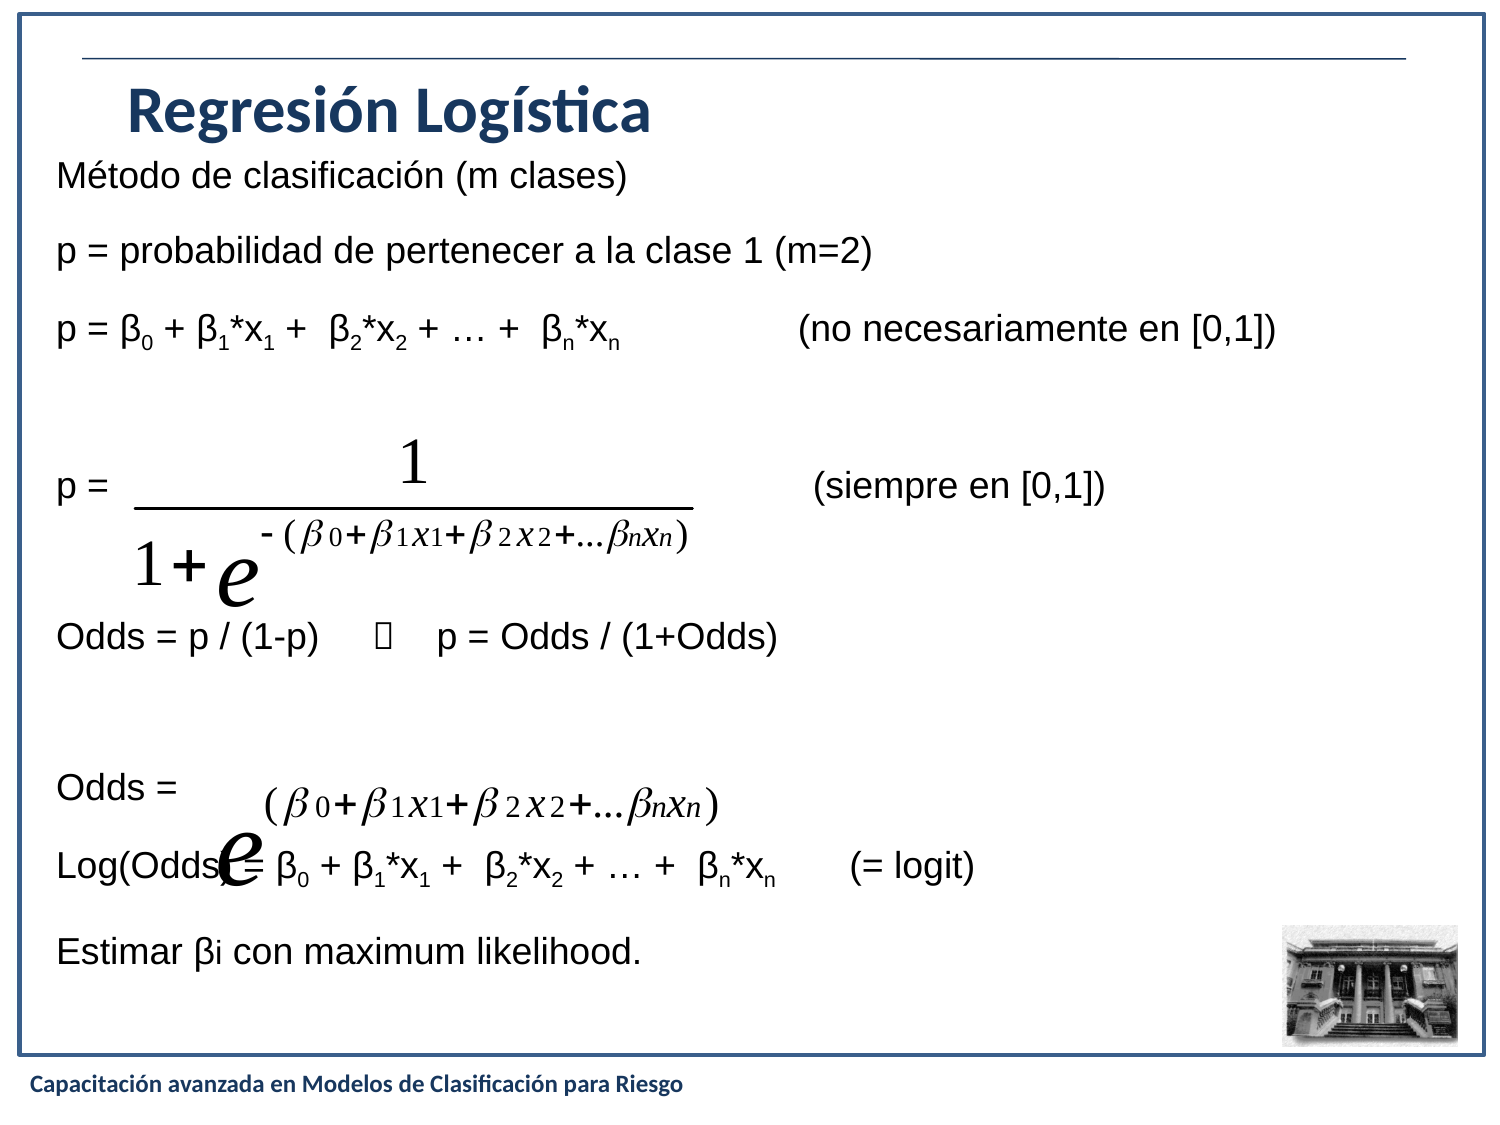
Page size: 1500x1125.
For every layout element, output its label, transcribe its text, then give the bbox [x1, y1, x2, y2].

picture [1282, 925, 1458, 1047]
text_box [123, 420, 708, 620]
text_box Método de clasificación (m clases) p = probabilidad de pertenecer a la clase 1 (m=2) p = β0 + β1*x1 + β2*x2 + … + βn*xn (no necesariamente en [0,1]) p = (siempre en [0,1]) Odds = p / (1-p)  p = Odds / (1+Odds) Odds = Log(Odds) = β0 + β1*x1 + β2*x2 + … + βn*xn (= logit) Estimar βi con maximum likelihood. [41, 125, 1319, 979]
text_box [206, 768, 733, 906]
title Regresión Logística [112, 37, 1388, 176]
